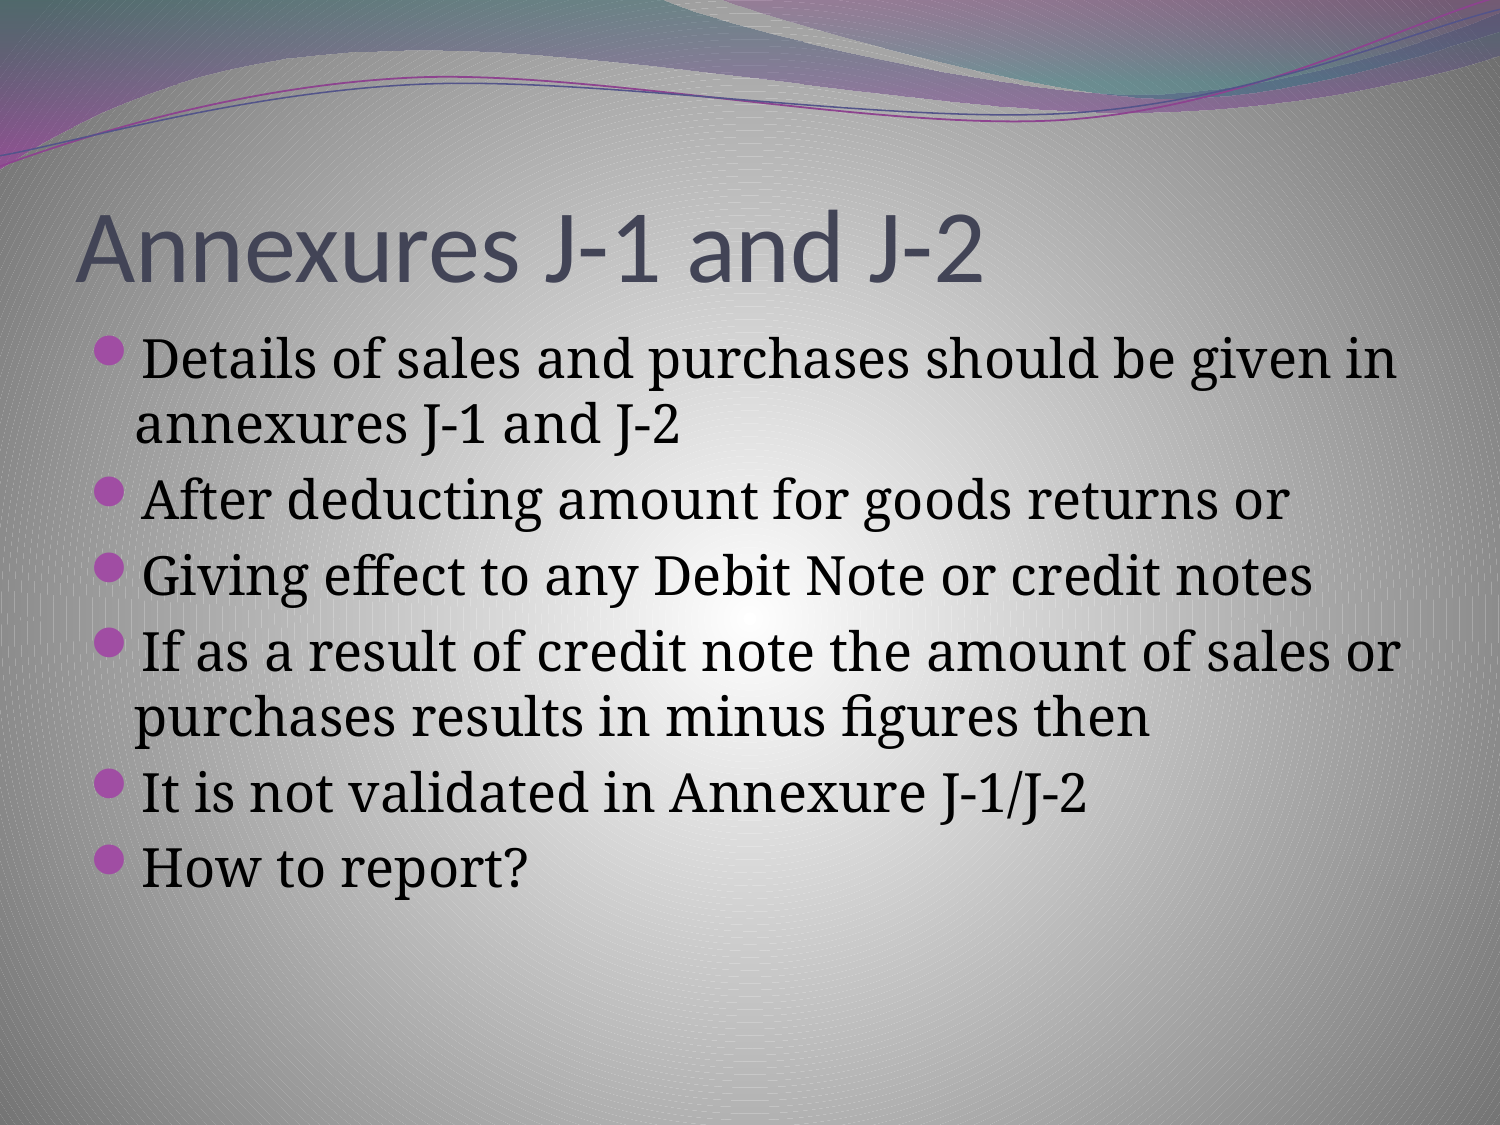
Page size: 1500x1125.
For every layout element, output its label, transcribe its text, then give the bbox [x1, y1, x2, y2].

list Details of sales and purchases should be given in annexures J-1 and J-2 After deducting amount for goods returns or Giving effect to any Debit Note or credit notes If as a result of credit note the amount of sales or purchases results in minus figures then It is not validated in Annexure J-1/J-2 How to report? [75, 317, 1425, 1038]
title Annexures J-1 and J-2 [75, 115, 1425, 303]
